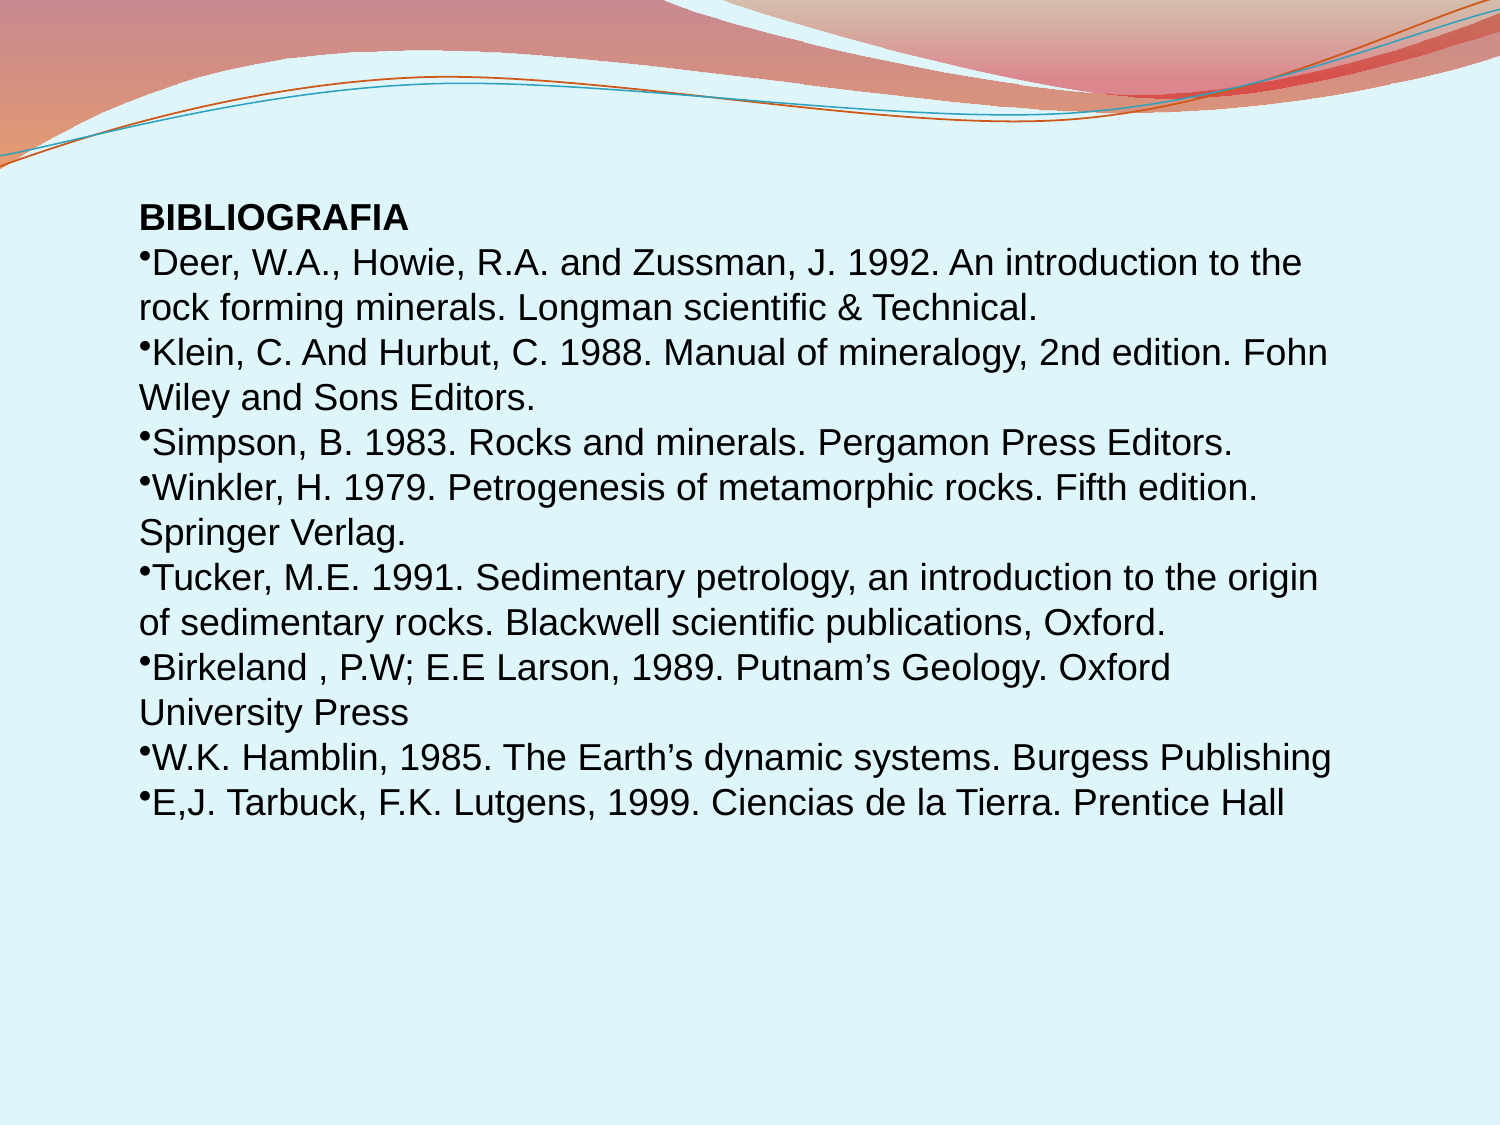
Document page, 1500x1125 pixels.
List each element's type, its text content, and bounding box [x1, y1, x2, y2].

text_box BIBLIOGRAFIA Deer, W.A., Howie, R.A. and Zussman, J. 1992. An introduction to the rock forming minerals. Longman scientific & Technical. Klein, C. And Hurbut, C. 1988. Manual of mineralogy, 2nd edition. Fohn Wiley and Sons Editors. Simpson, B. 1983. Rocks and minerals. Pergamon Press Editors. Winkler, H. 1979. Petrogenesis of metamorphic rocks. Fifth edition. Springer Verlag. Tucker, M.E. 1991. Sedimentary petrology, an introduction to the origin of sedimentary rocks. Blackwell scientific publications, Oxford. Birkeland , P.W; E.E Larson, 1989. Putnam’s Geology. Oxford University Press W.K. Hamblin, 1985. The Earth’s dynamic systems. Burgess Publishing E,J. Tarbuck, F.K. Lutgens, 1999. Ciencias de la Tierra. Prentice Hall [123, 185, 1353, 831]
